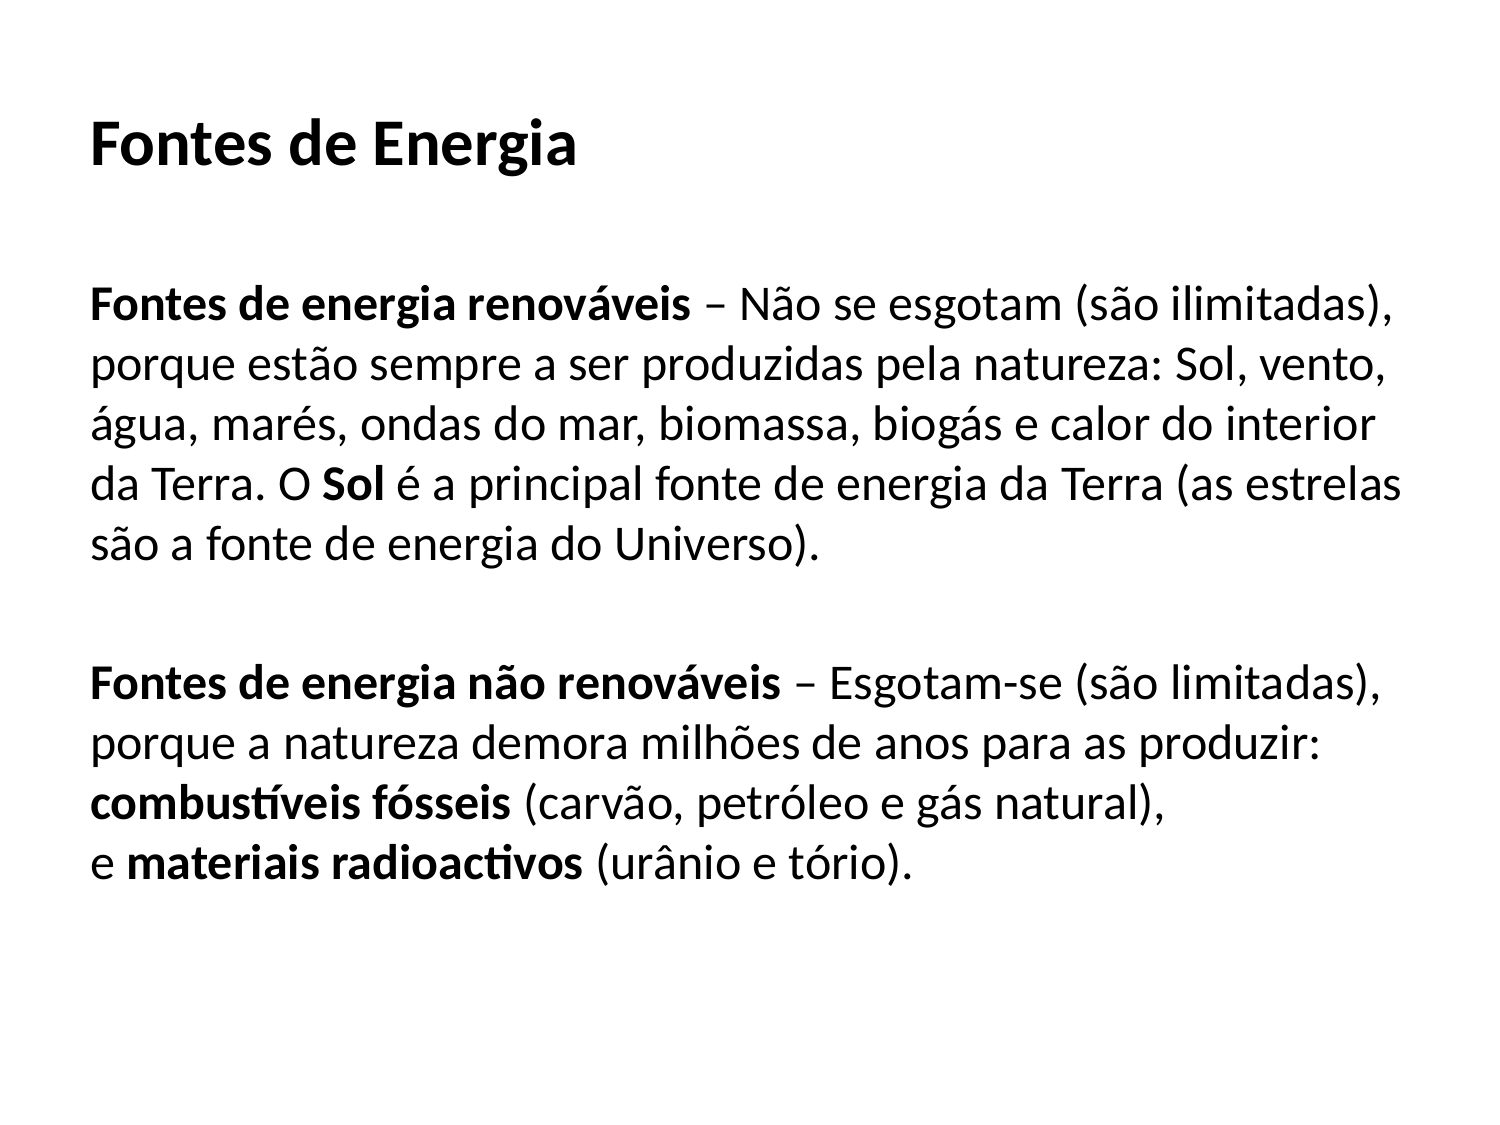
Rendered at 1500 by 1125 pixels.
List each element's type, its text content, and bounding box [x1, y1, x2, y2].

title Fontes de Energia [75, 45, 1425, 233]
list Fontes de energia renováveis – Não se esgotam (são ilimitadas), porque estão sempre a ser produzidas pela natureza: Sol, vento, água, marés, ondas do mar, biomassa, biogás e calor do interior da Terra. O Sol é a principal fonte de energia da Terra (as estrelas são a fonte de energia do Universo). Fontes de energia não renováveis – Esgotam-se (são limitadas), porque a natureza demora milhões de anos para as produzir: combustíveis fósseis (carvão, petróleo e gás natural), e materiais radioactivos (urânio e tório). [75, 262, 1425, 1005]
